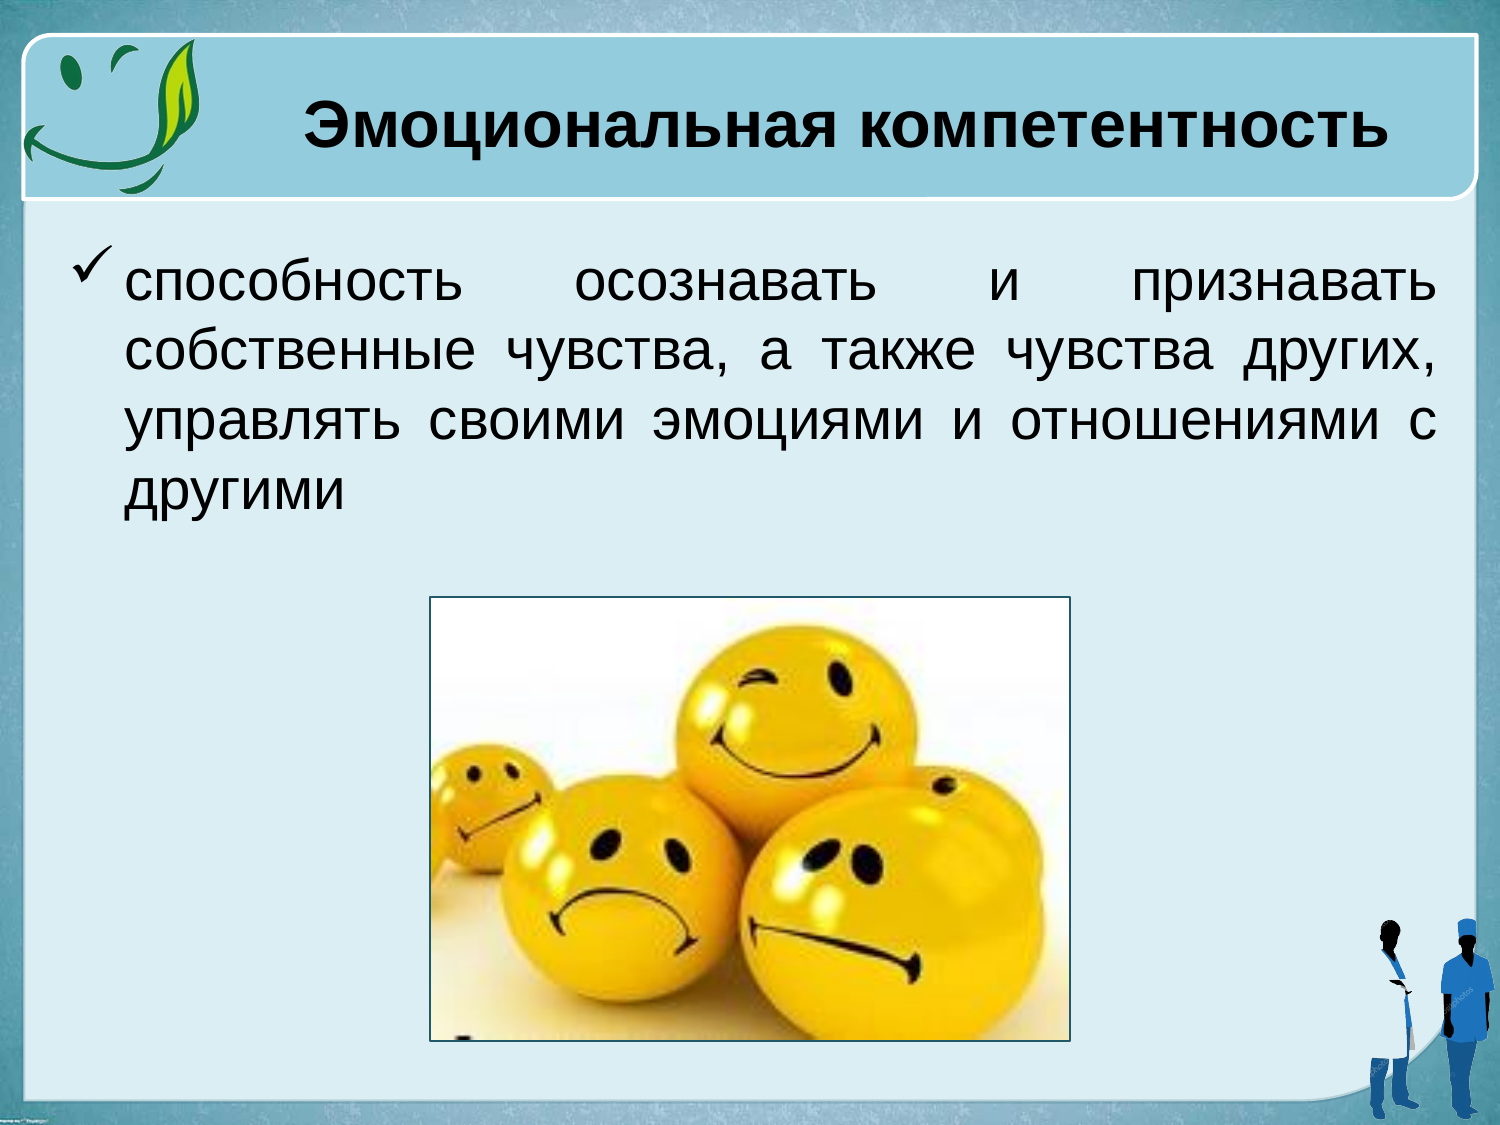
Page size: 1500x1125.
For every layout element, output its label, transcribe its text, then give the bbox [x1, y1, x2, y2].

list способность осознавать и признавать собственные чувства, а также чувства других, управлять своими эмоциями и отношениями с другими [53, 234, 1454, 587]
title Эмоциональная компетентность [194, 45, 1500, 197]
picture [430, 597, 1070, 1040]
picture [0, 0, 1500, 1125]
